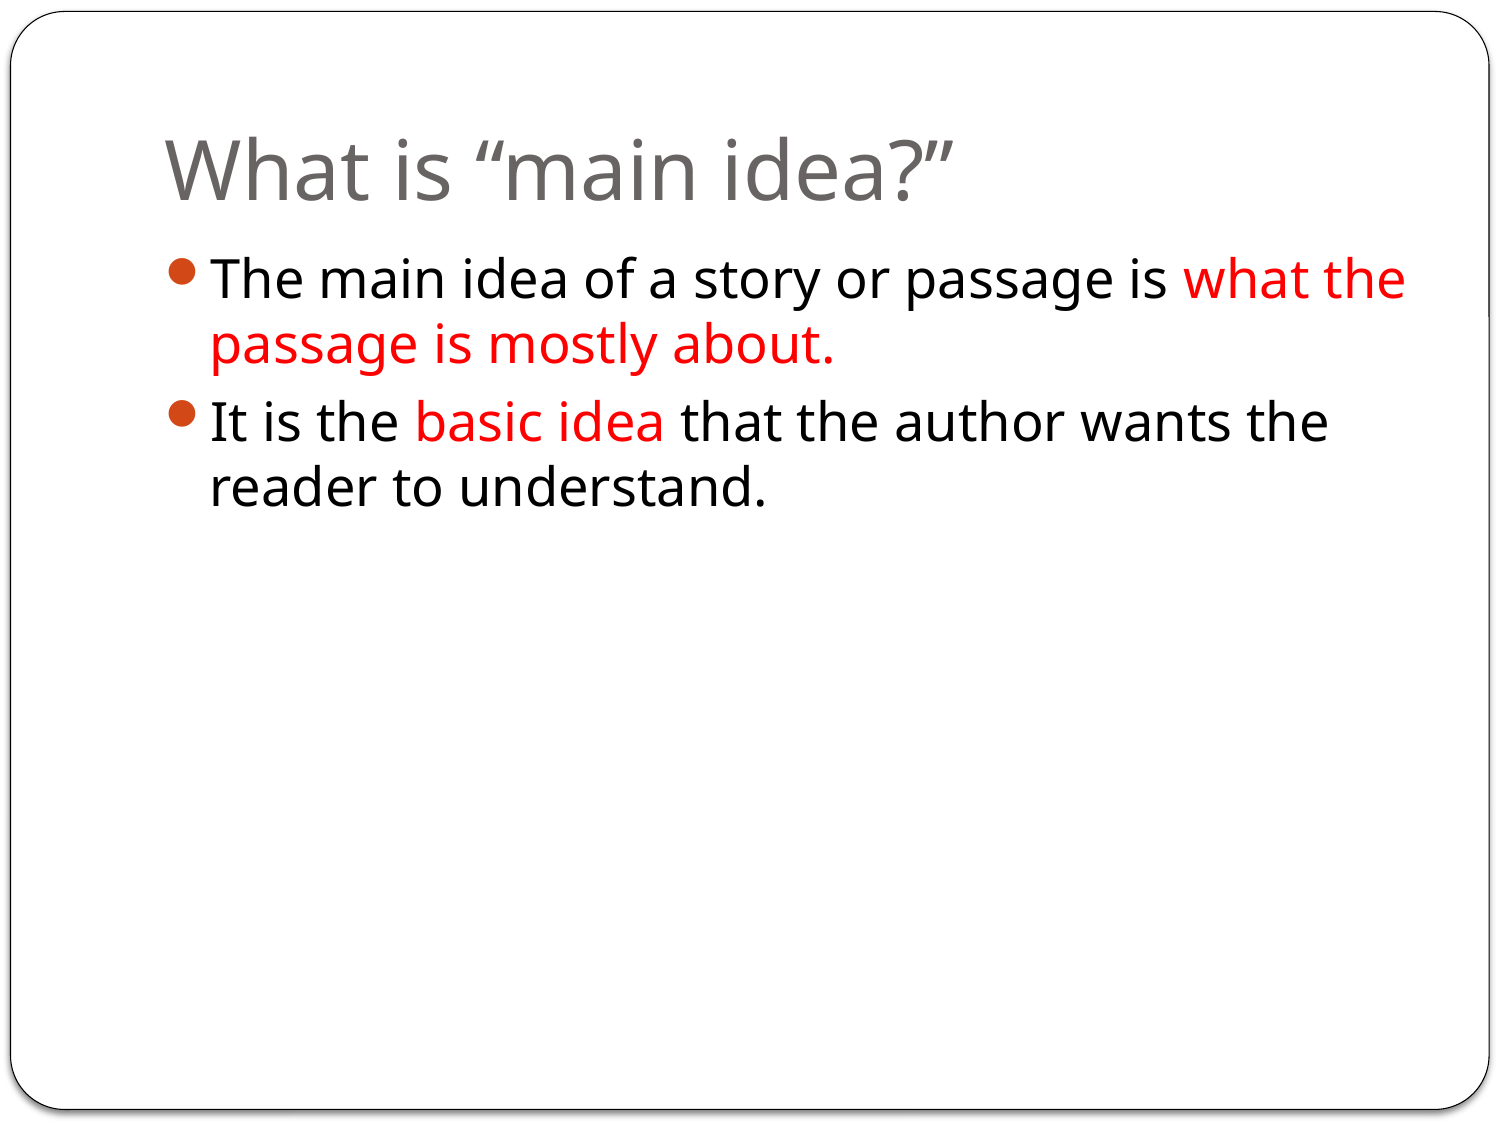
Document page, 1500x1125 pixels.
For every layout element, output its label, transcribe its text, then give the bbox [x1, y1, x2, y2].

list The main idea of a story or passage is what the passage is mostly about. It is the basic idea that the author wants the reader to understand. [150, 237, 1425, 988]
title What is “main idea?” [150, 45, 1425, 233]
